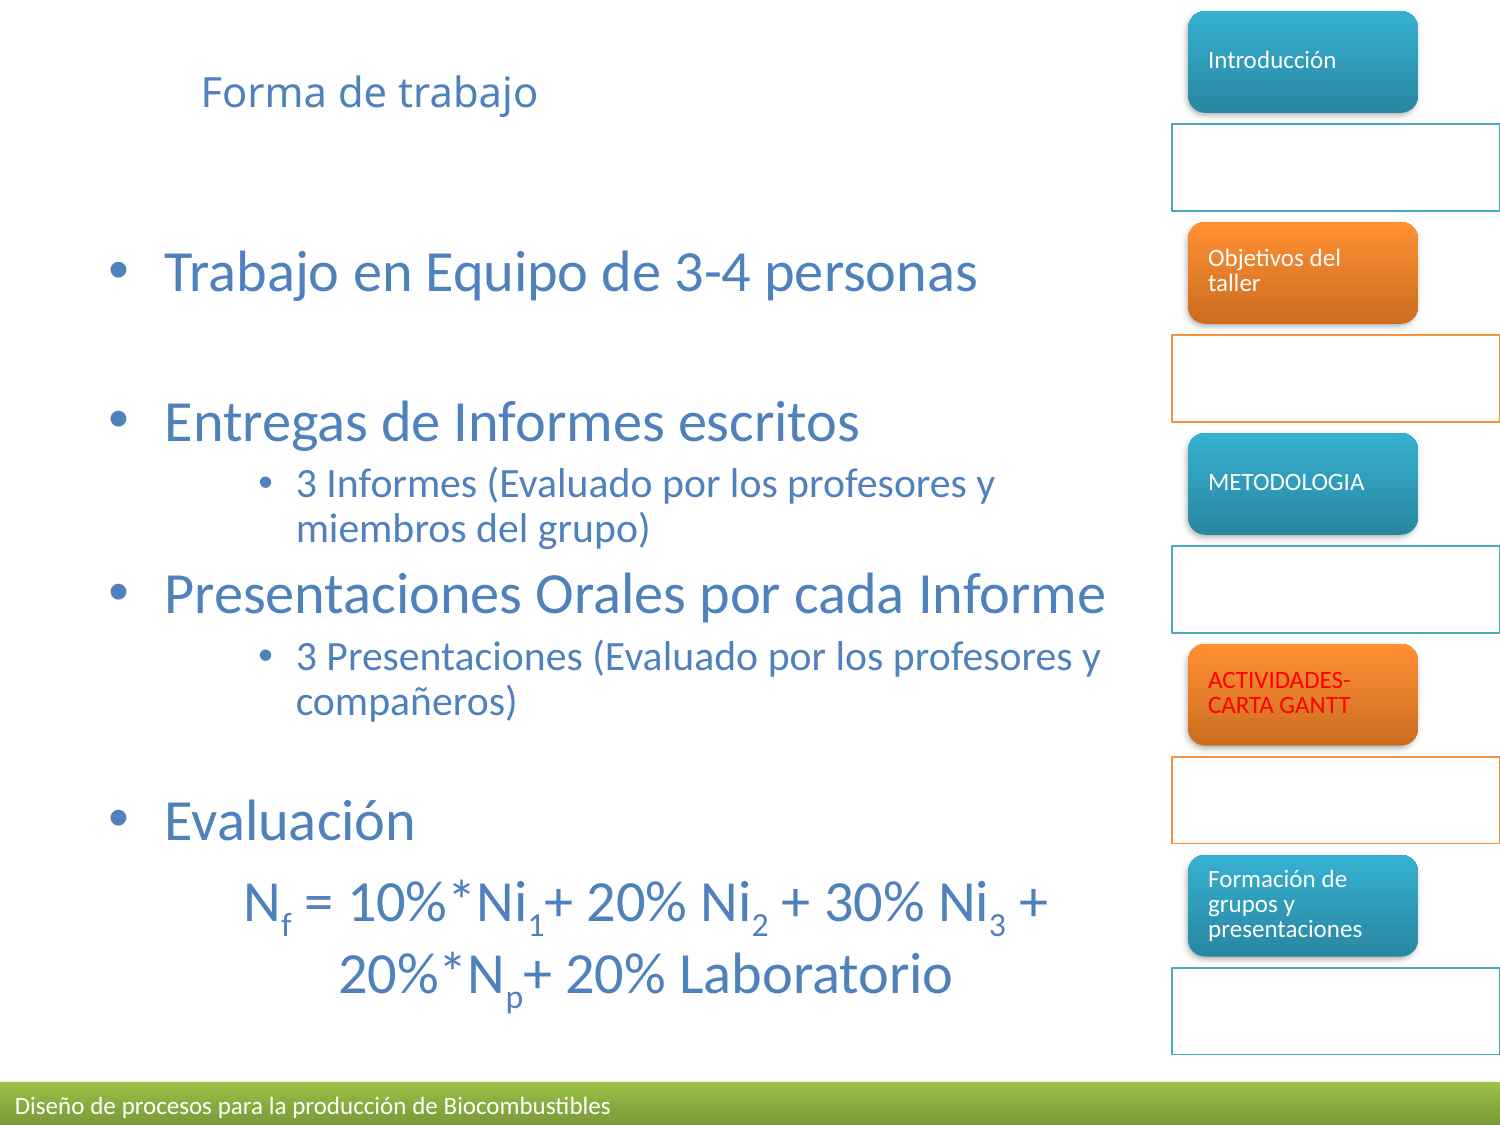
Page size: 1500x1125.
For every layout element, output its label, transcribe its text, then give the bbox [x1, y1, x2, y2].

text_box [1171, 0, 1500, 1055]
text_box Forma de trabajo [178, 58, 554, 152]
text_box Diseño de procesos para la producción de Biocombustibles [0, 1082, 1500, 1125]
text_box Trabajo en Equipo de 3-4 personas Entregas de Informes escritos 3 Informes (Evaluado por los profesores y miembros del grupo) Presentaciones Orales por cada Informe 3 Presentaciones (Evaluado por los profesores y compañeros) Evaluación Nf = 10%*Ni1+ 20% Ni2 + 30% Ni3 + 20%*Np+ 20% Laboratorio [93, 152, 1143, 828]
